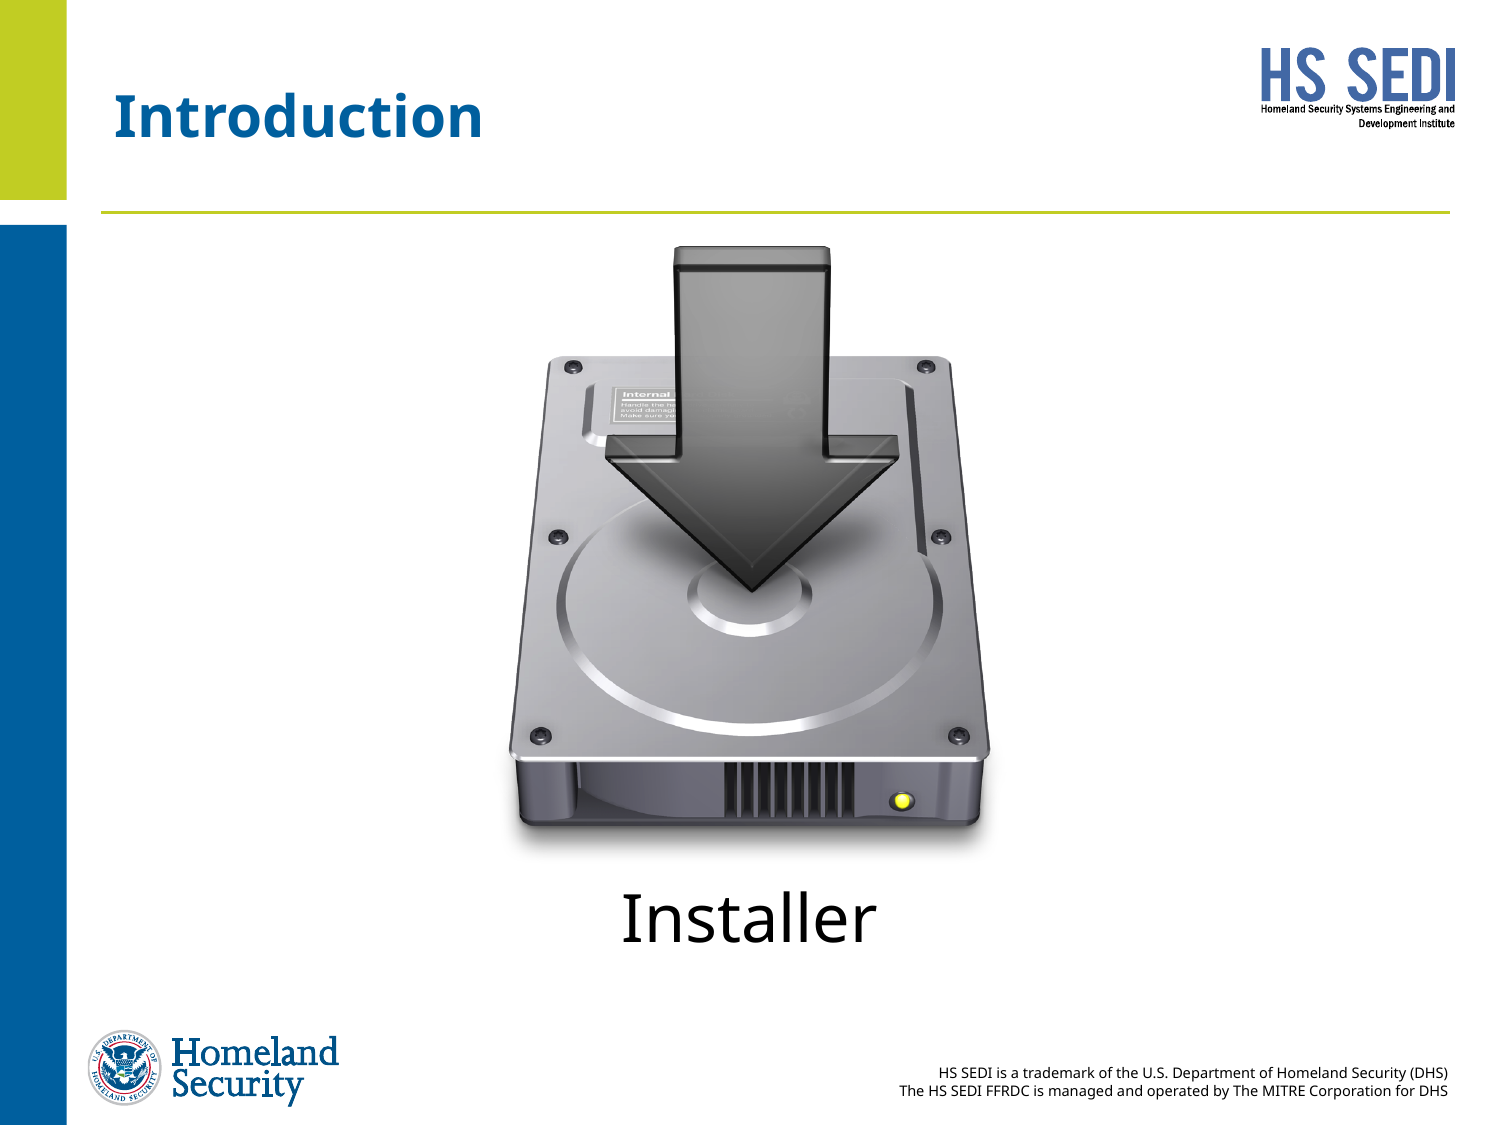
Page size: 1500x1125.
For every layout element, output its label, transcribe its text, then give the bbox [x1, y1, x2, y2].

title Introduction [99, 45, 1248, 188]
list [74, 237, 1426, 1006]
